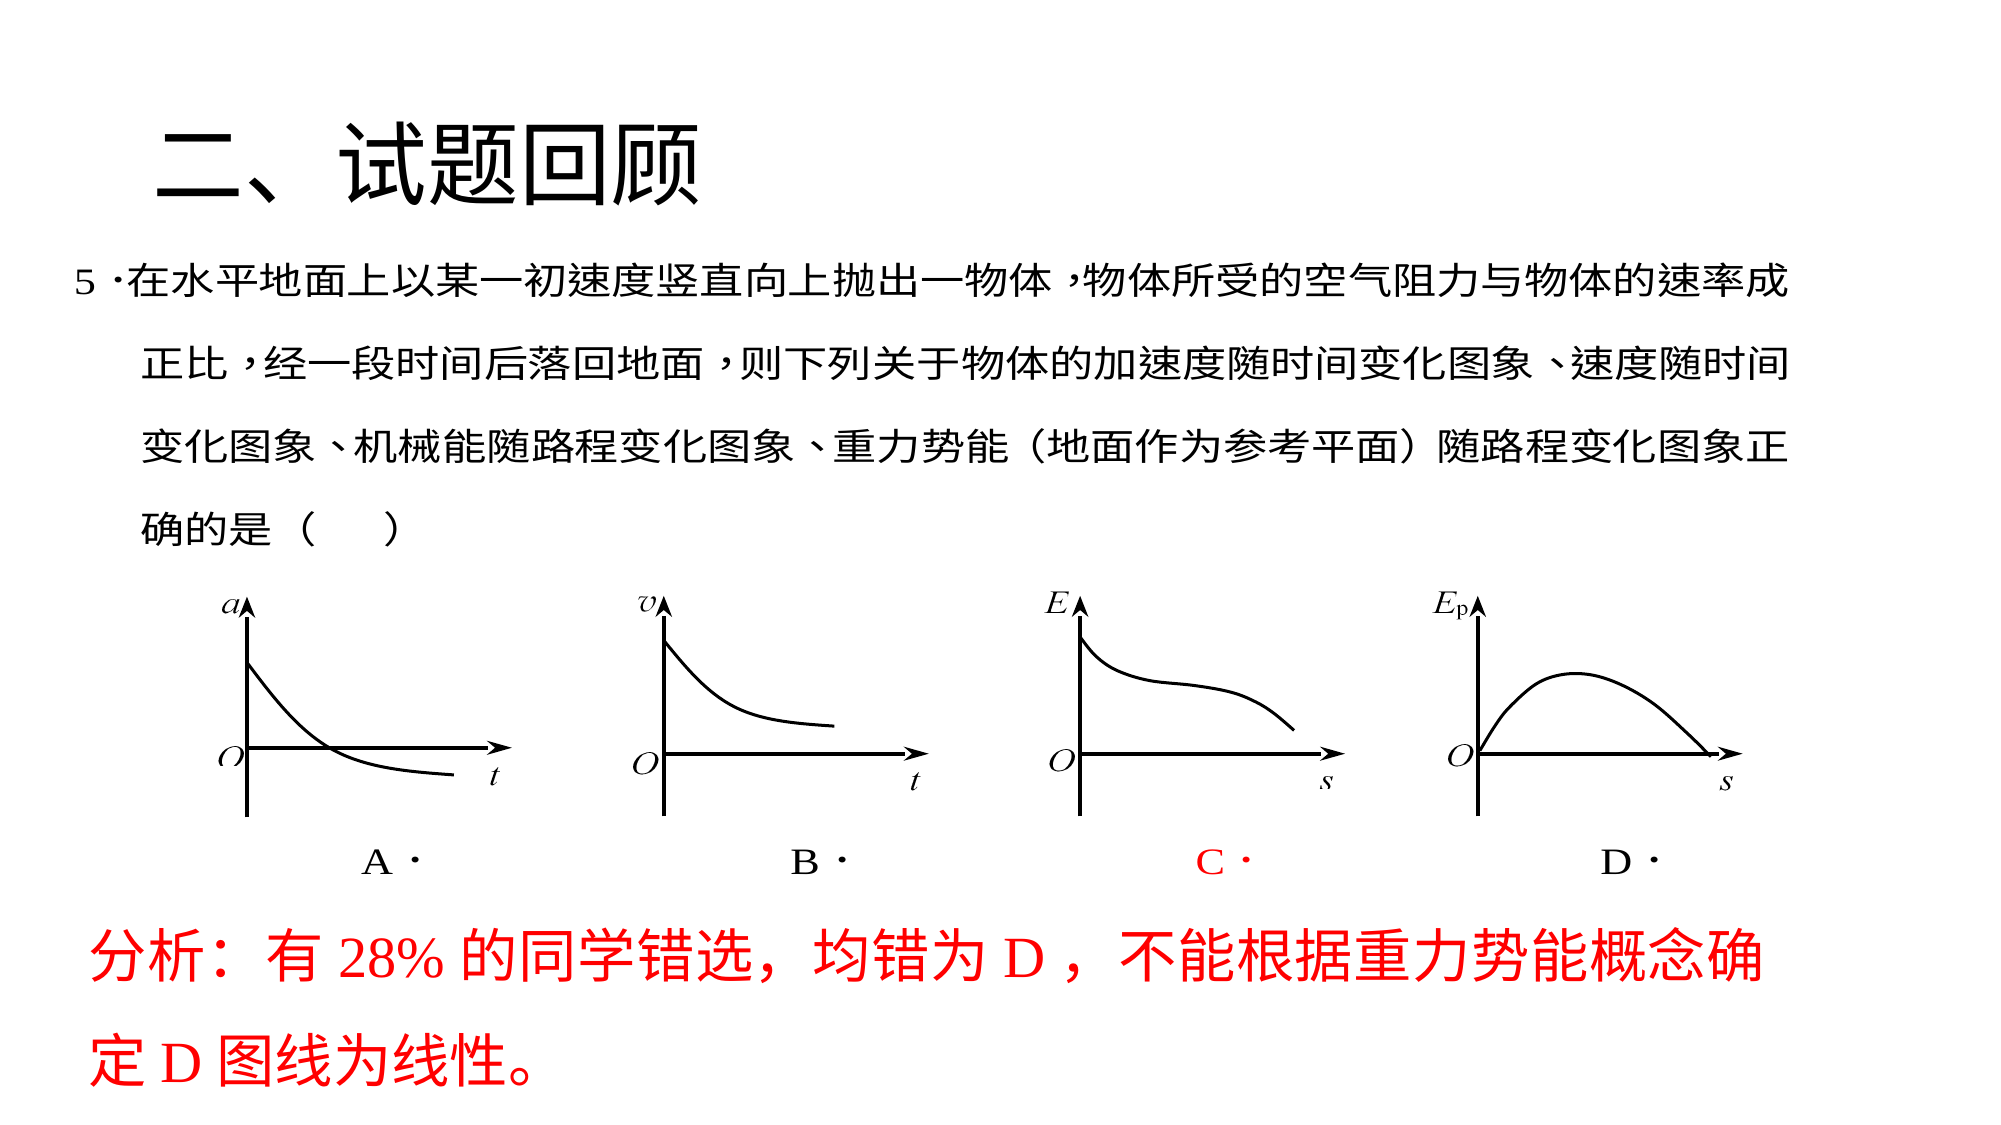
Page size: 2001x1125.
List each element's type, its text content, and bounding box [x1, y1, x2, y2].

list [73, 240, 1799, 904]
text_box 分析：有28%的同学错选，均错为D，不能根据重力势能概念确定D图线为线性。 [73, 904, 1781, 1101]
title 二、试题回顾 [137, 59, 1863, 278]
